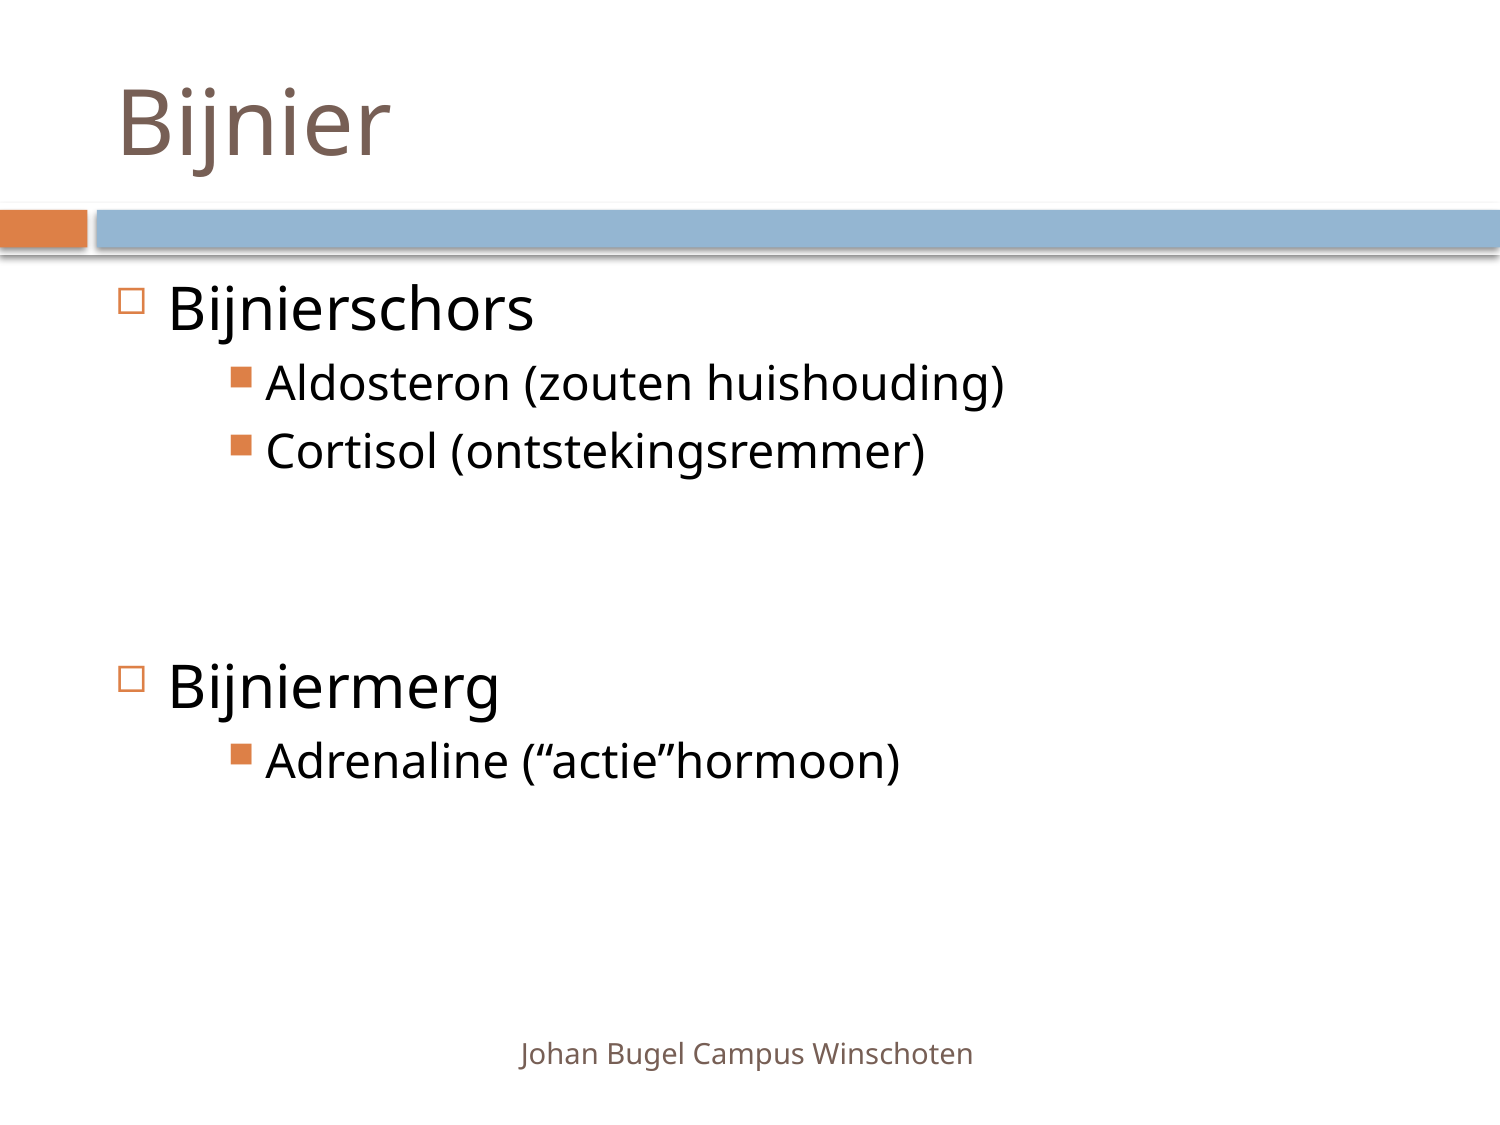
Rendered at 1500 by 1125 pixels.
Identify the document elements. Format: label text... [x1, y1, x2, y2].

list Bijnierschors Aldosteron (zouten huishouding) Cortisol (ontstekingsremmer) Bijniermerg Adrenaline (“actie”hormoon) [100, 262, 1439, 1001]
footer Johan Bugel Campus Winschoten [99, 1025, 990, 1085]
title Bijnier [100, 37, 1439, 201]
